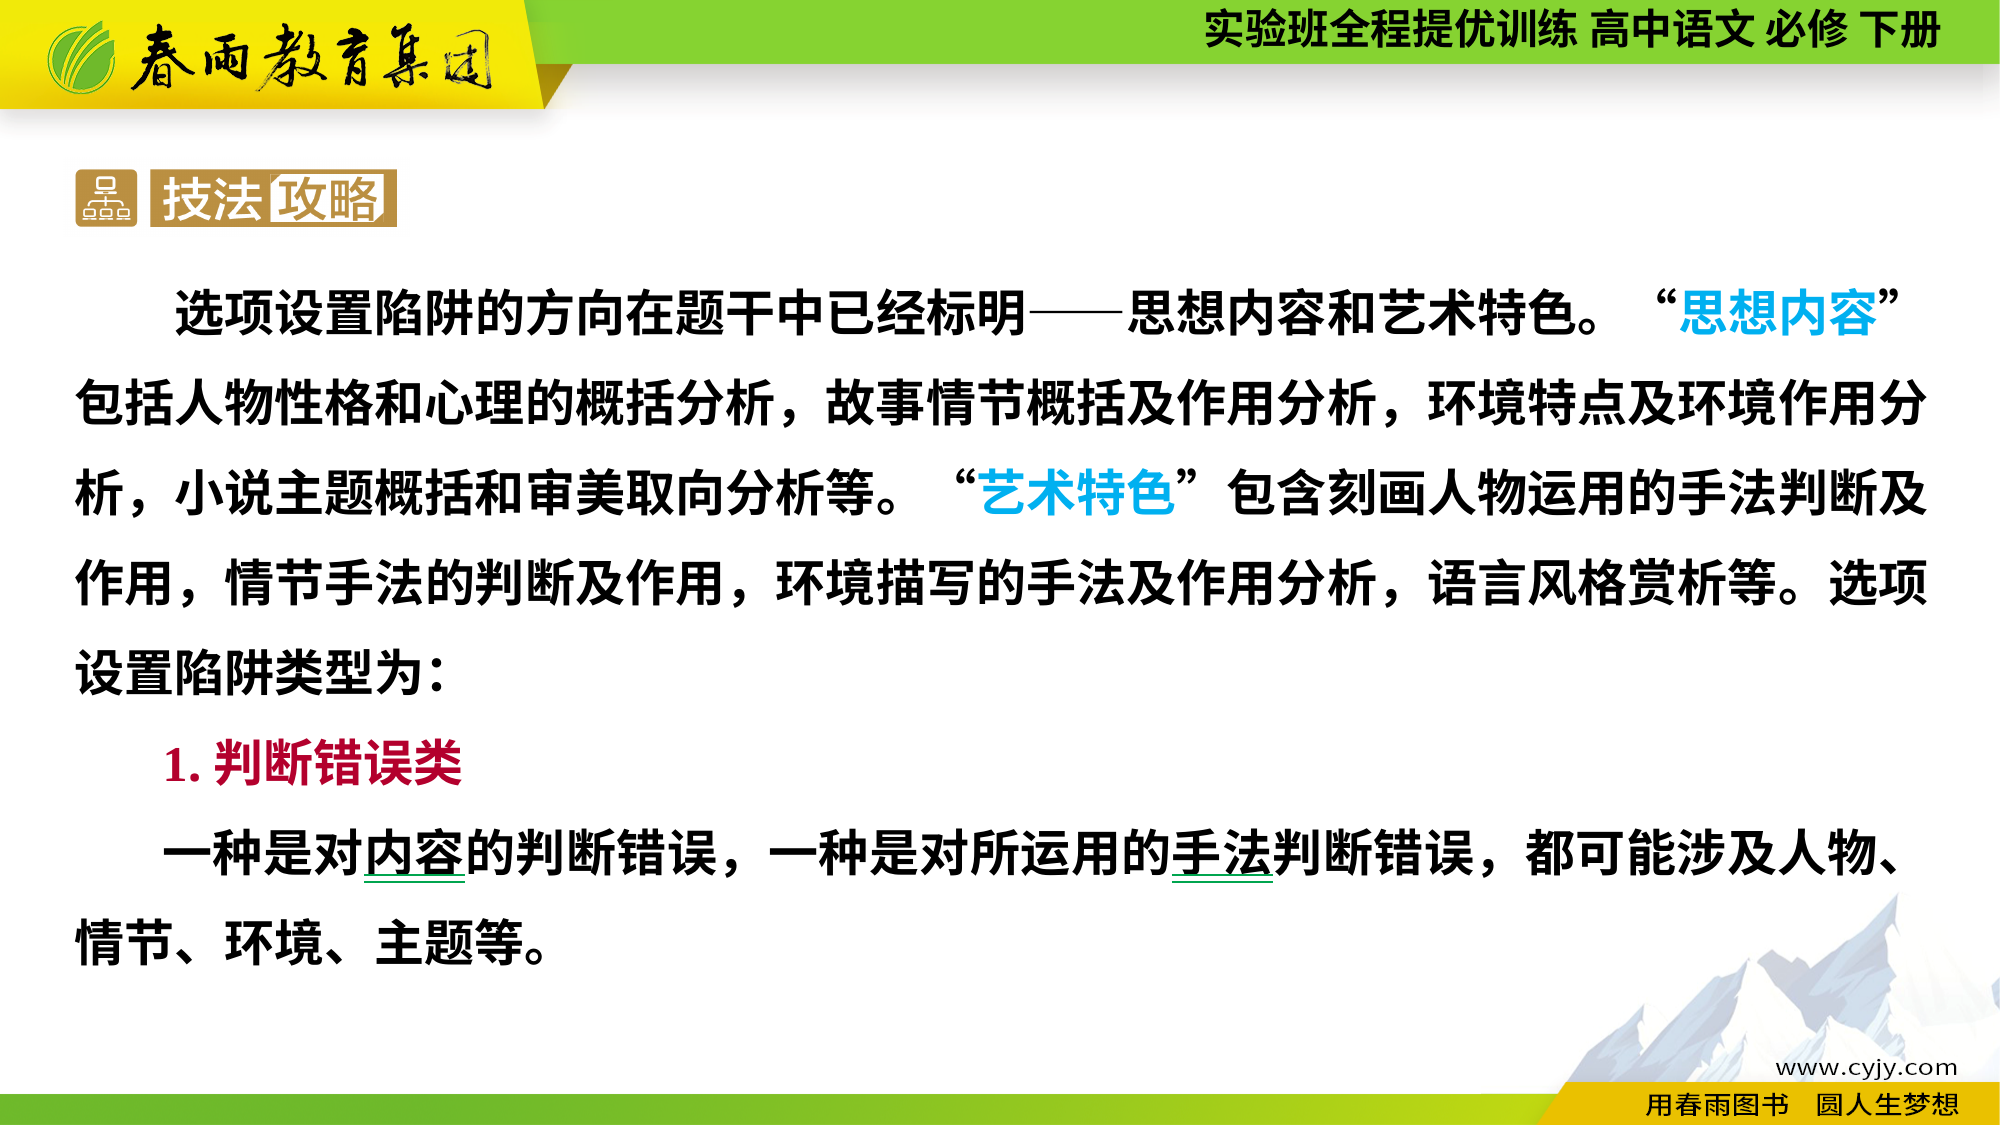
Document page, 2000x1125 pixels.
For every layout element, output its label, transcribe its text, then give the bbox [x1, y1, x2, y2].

picture [0, 0, 2000, 1125]
list 选项设置陷阱的方向在题干中已经标明——思想内容和艺术特色。“思想内容”包括人物性格和心理的概括分析，故事情节概括及作用分析，环境特点及环境作用分析，小说主题概括和审美取向分析等。“艺术特色”包含刻画人物运用的手法判断及作用，情节手法的判断及作用，环境描写的手法及作用分析，语言风格赏析等。选项设置陷阱类型为： 1.判断错误类 一种是对内容的判断错误，一种是对所运用的手法判断错误，都可能涉及人物、情节、环境、主题等。 [59, 243, 1944, 975]
